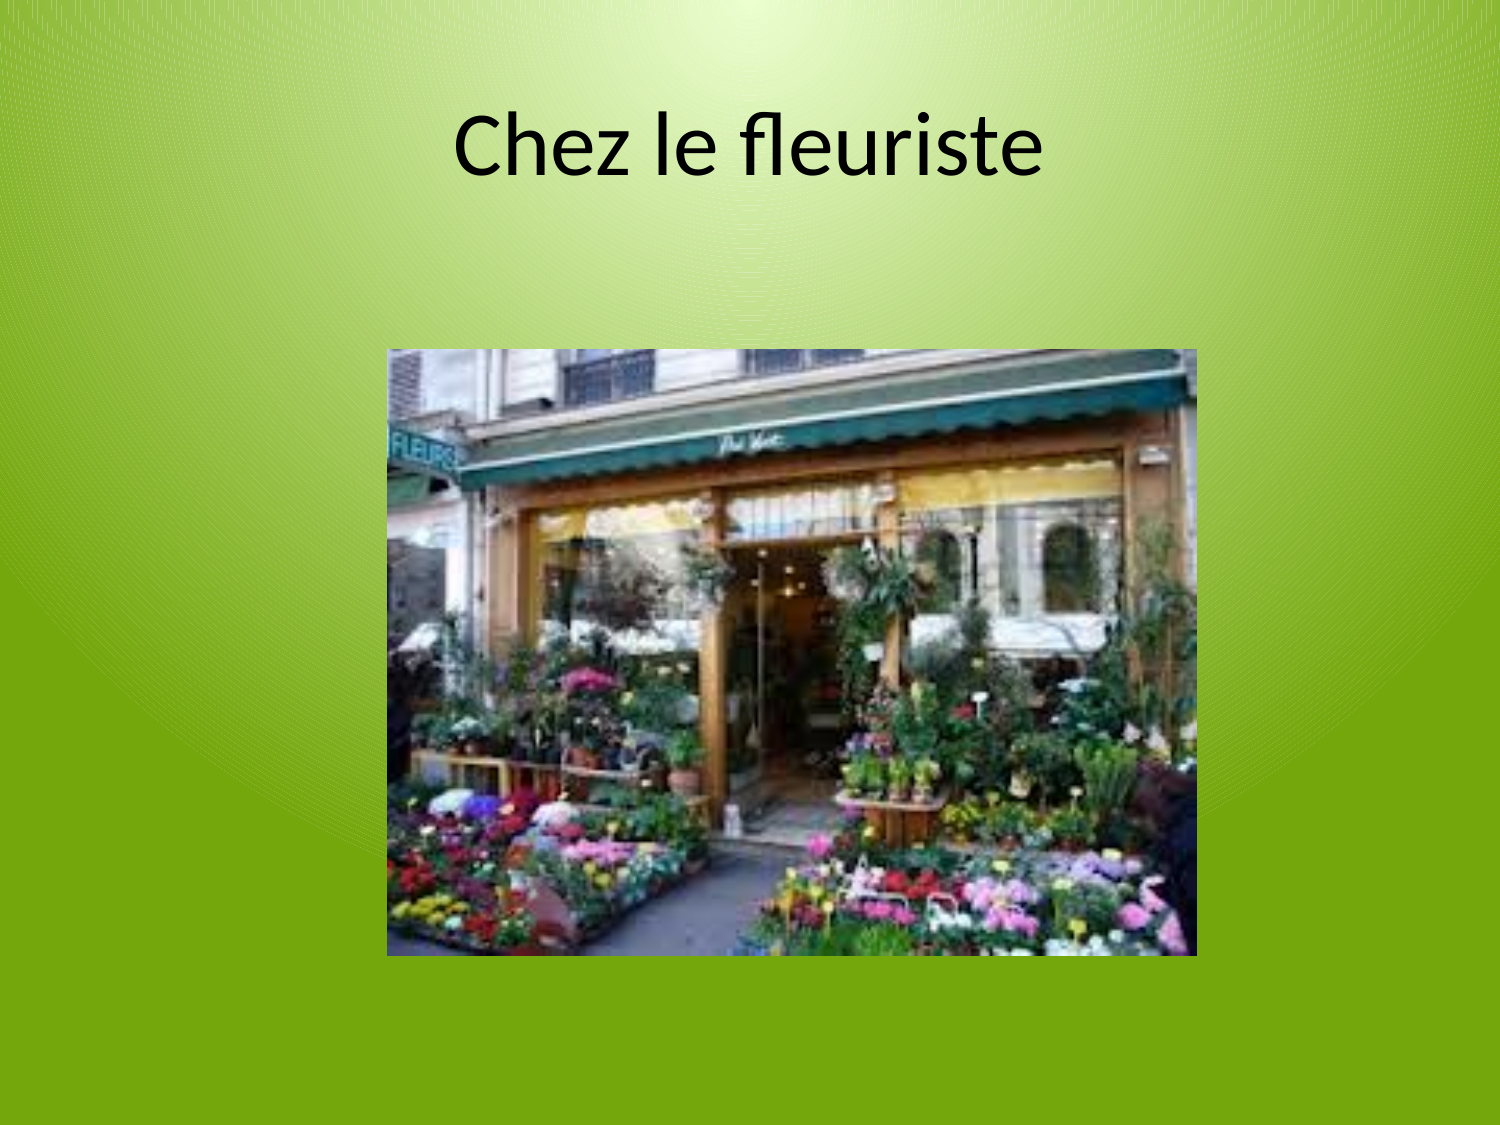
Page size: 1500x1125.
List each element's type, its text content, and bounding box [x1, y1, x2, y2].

title Chez le fleuriste [75, 45, 1425, 233]
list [387, 349, 1197, 956]
